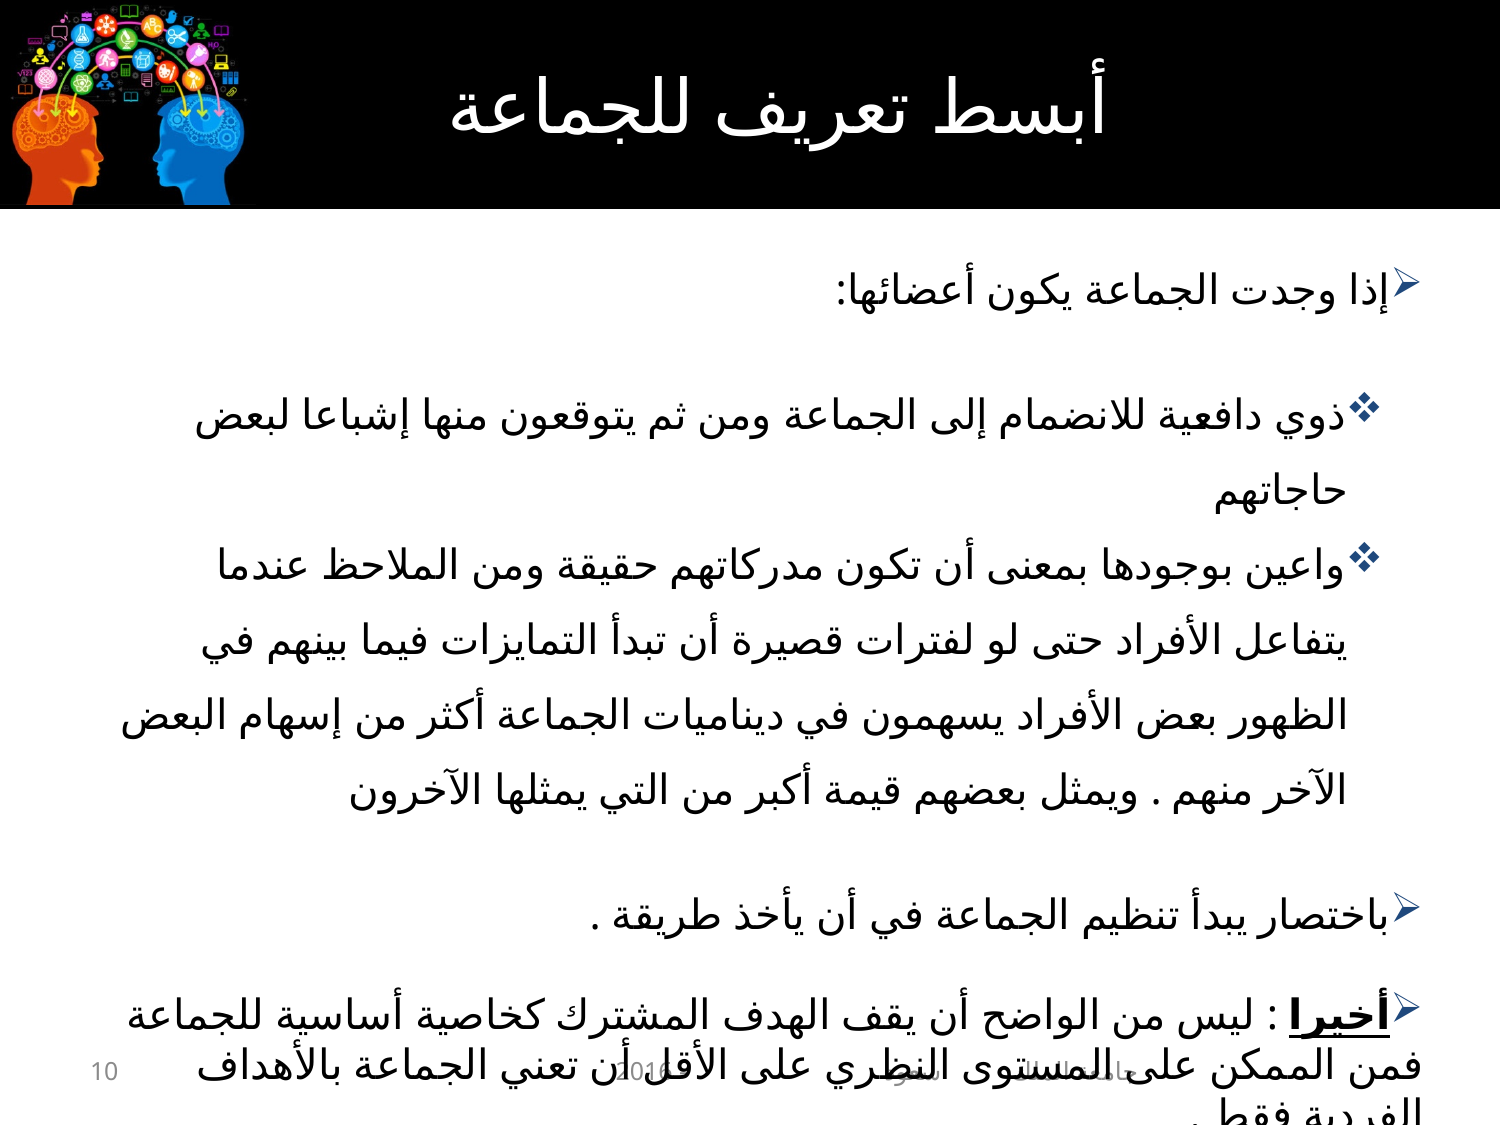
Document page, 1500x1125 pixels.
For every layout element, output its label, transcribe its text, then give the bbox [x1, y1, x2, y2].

footer جامعة الملك سعود - 2016 [512, 1042, 988, 1103]
text_box أبسط تعريف للجماعة [257, 0, 1500, 209]
text_box إذا وجدت الجماعة يكون أعضائها: ذوي دافعية للانضمام إلى الجماعة ومن ثم يتوقعون منها إشباعا لبعض حاجاتهم واعين بوجودها بمعنى أن تكون مدركاتهم حقيقة ومن الملاحظ عندما يتفاعل الأفراد حتى لو لفترات قصيرة أن تبدأ التمايزات فيما بينهم في الظهور بعض الأفراد يسهمون في ديناميات الجماعة أكثر من إسهام البعض الآخر منهم . ويمثل بعضهم قيمة أكبر من التي يمثلها الآخرون باختصار يبدأ تنظيم الجماعة في أن يأخذ طريقة . أخيرا : ليس من الواضح أن يقف الهدف المشترك كخاصية أساسية للجماعة فمن الممكن على المستوى النظري على الأقل أن تعني الجماعة بالأهداف الفردية فقط . [88, 255, 1439, 917]
slide_number 10 [75, 1042, 425, 1103]
picture [0, 0, 256, 205]
